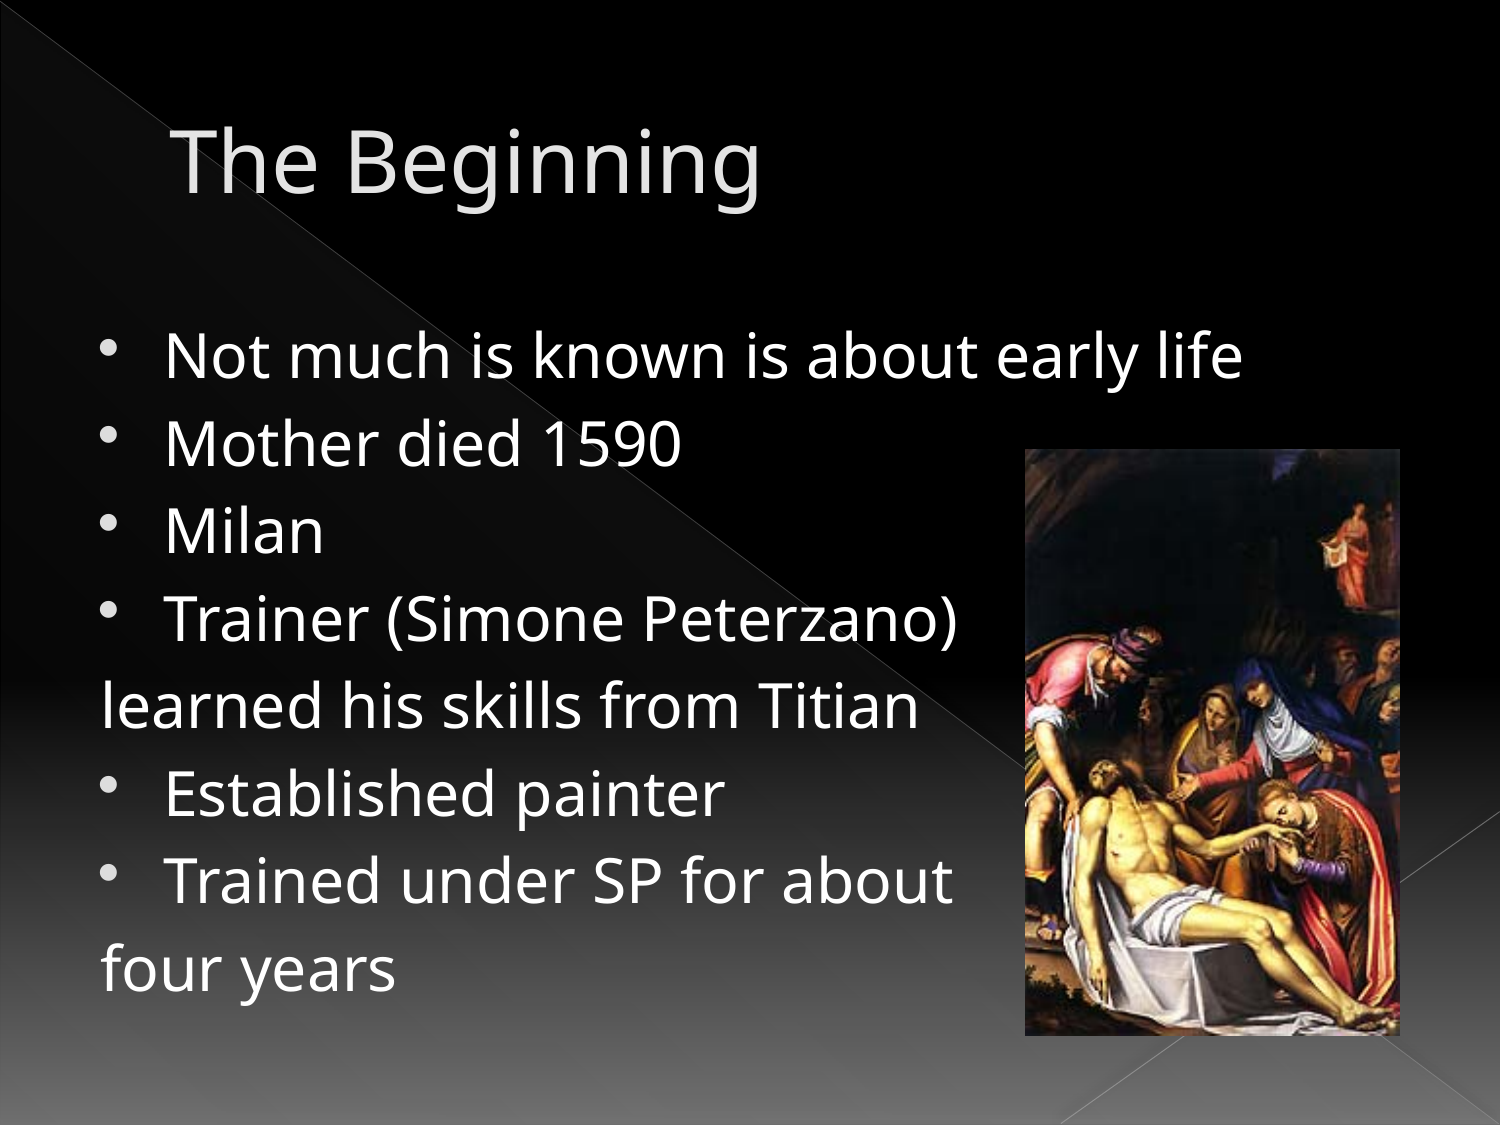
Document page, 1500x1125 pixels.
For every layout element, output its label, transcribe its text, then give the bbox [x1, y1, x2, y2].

list Not much is known is about early life Mother died 1590 Milan Trainer (Simone Peterzano) learned his skills from Titian Established painter Trained under SP for about four years [75, 308, 1425, 1059]
title The Beginning [75, 43, 1425, 274]
picture [1024, 449, 1401, 1037]
